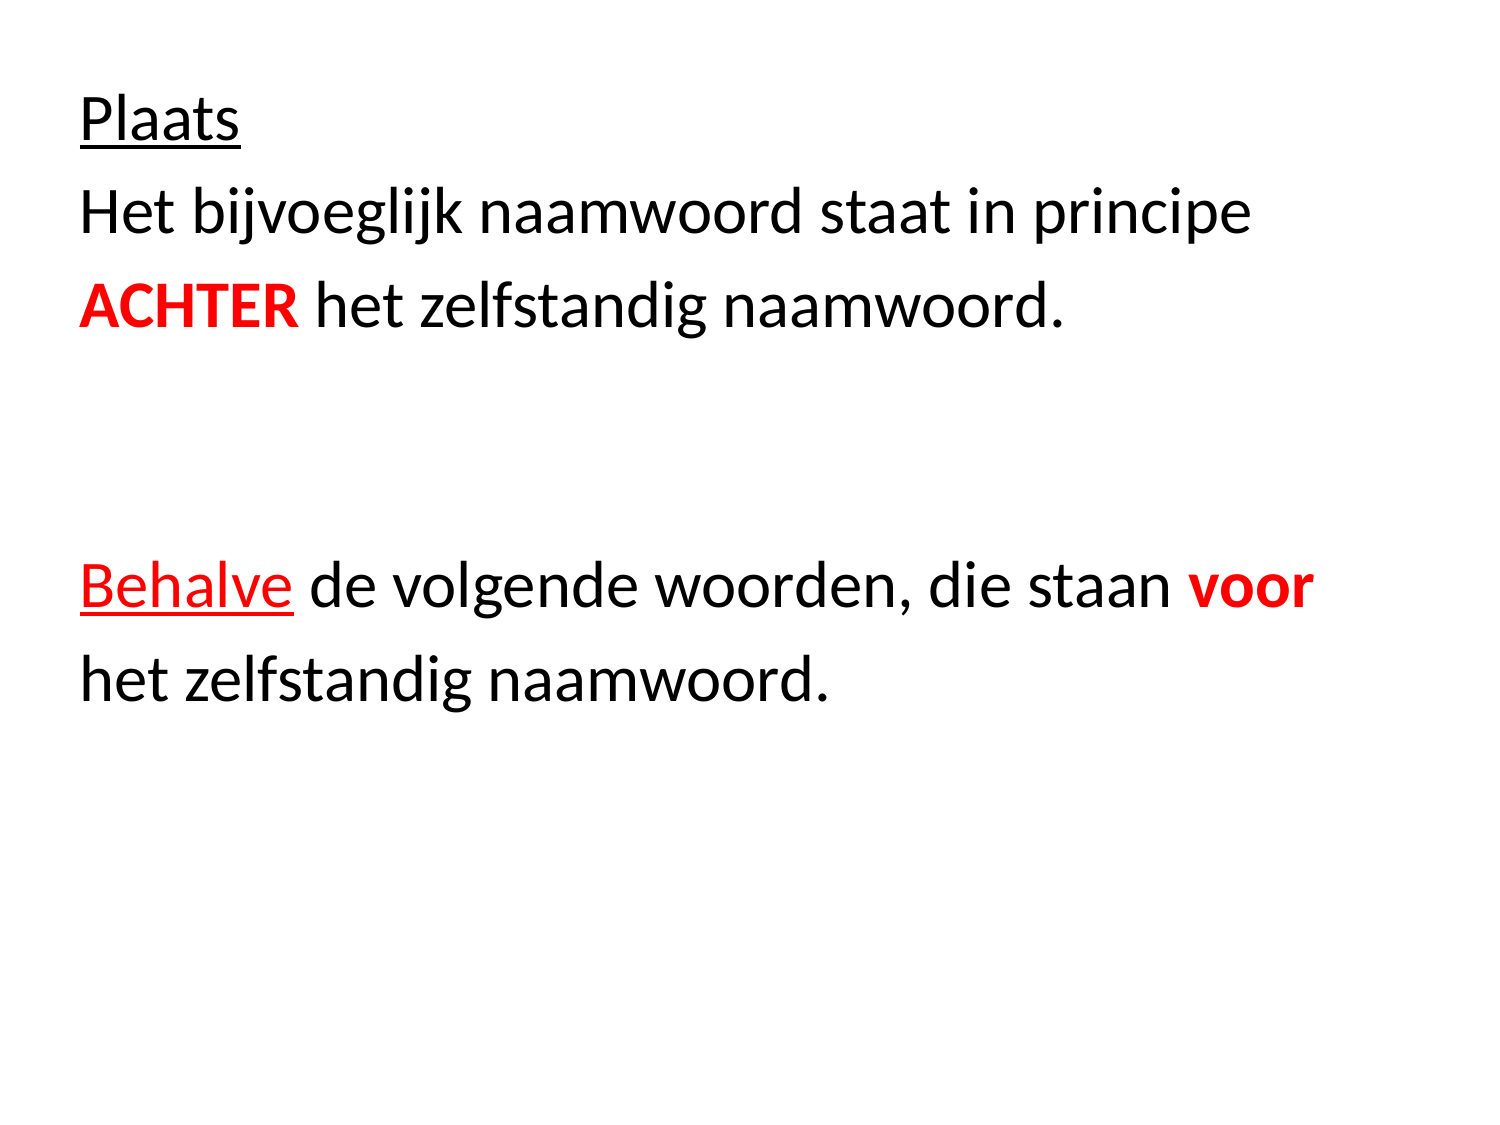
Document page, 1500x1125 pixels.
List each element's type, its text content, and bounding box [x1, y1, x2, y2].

text_box Plaats Het bijvoeglijk naamwoord staat in principe ACHTER het zelfstandig naamwoord. Behalve de volgende woorden, die staan voor het zelfstandig naamwoord. [64, 66, 1388, 1024]
